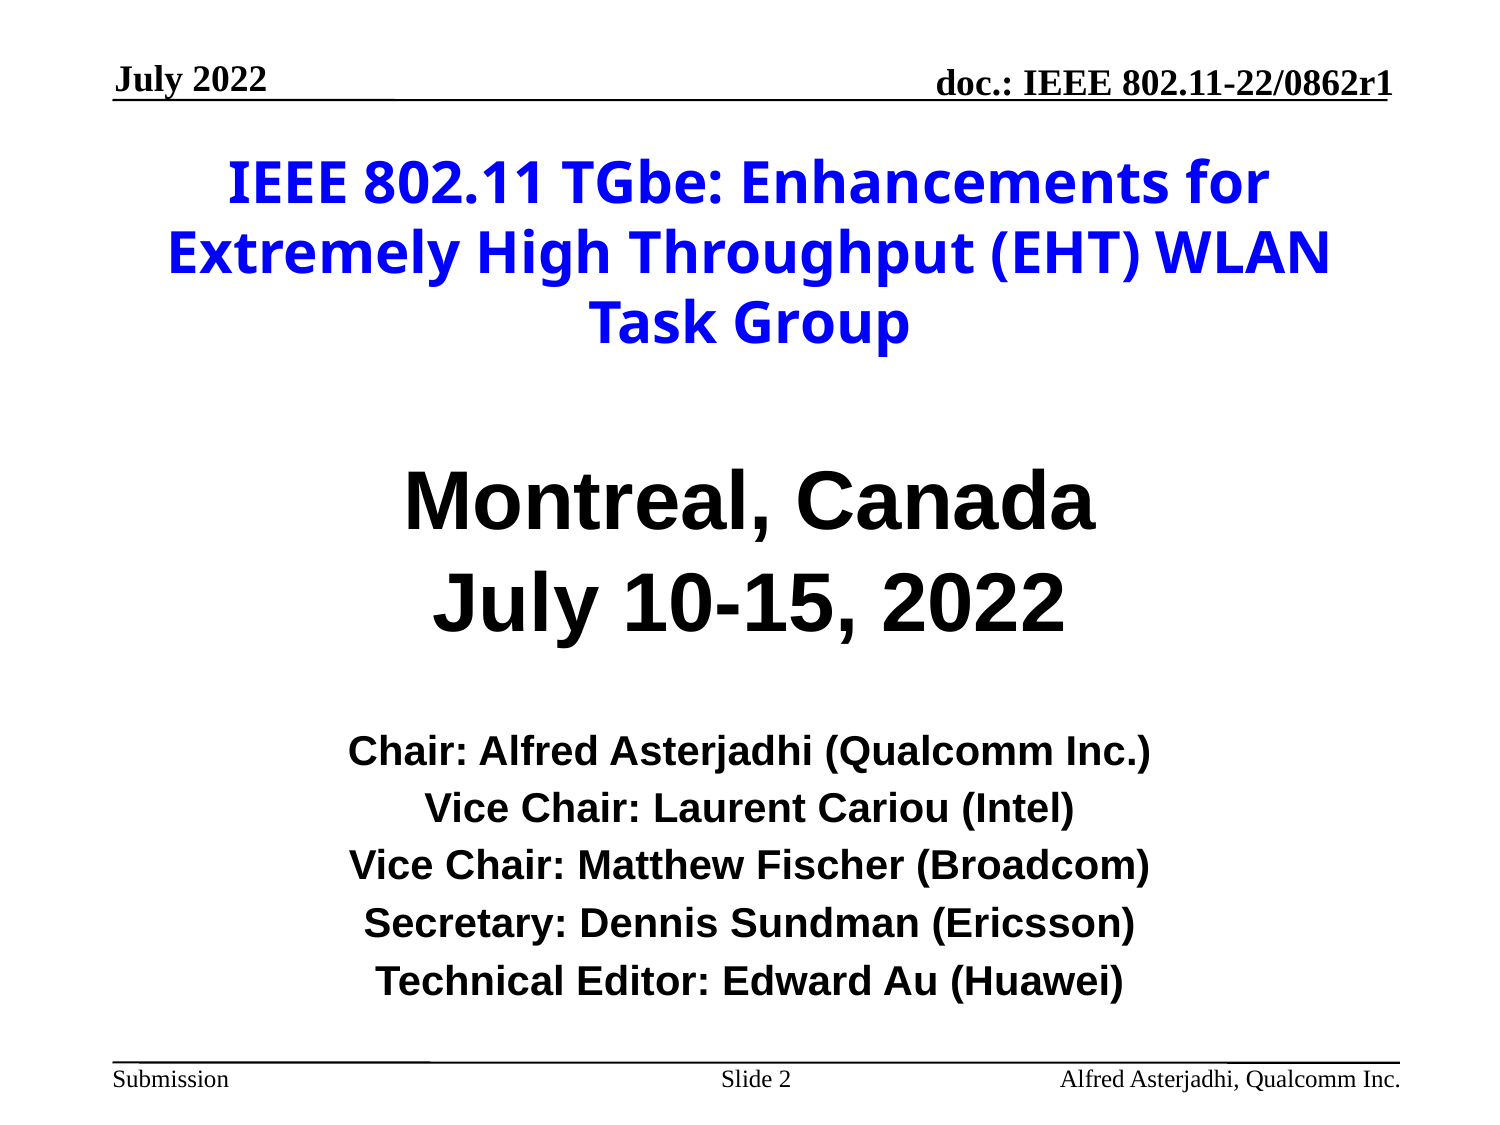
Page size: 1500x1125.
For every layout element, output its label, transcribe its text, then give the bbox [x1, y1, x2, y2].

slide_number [114, 54, 493, 100]
list Montreal, Canada July 10-15, 2022 Chair: Alfred Asterjadhi (Qualcomm Inc.) Vice Chair: Laurent Cariou (Intel) Vice Chair: Matthew Fischer (Broadcom) Secretary: Dennis Sundman (Ericsson) Technical Editor: Edward Au (Huawei) [112, 449, 1388, 1063]
footer Alfred Asterjadhi, Qualcomm Inc. [878, 1061, 1402, 1093]
slide_number Slide 2 [712, 1061, 800, 1123]
title IEEE 802.11 TGbe: Enhancements for Extremely High Throughput (EHT) WLAN Task Group [112, 112, 1388, 388]
